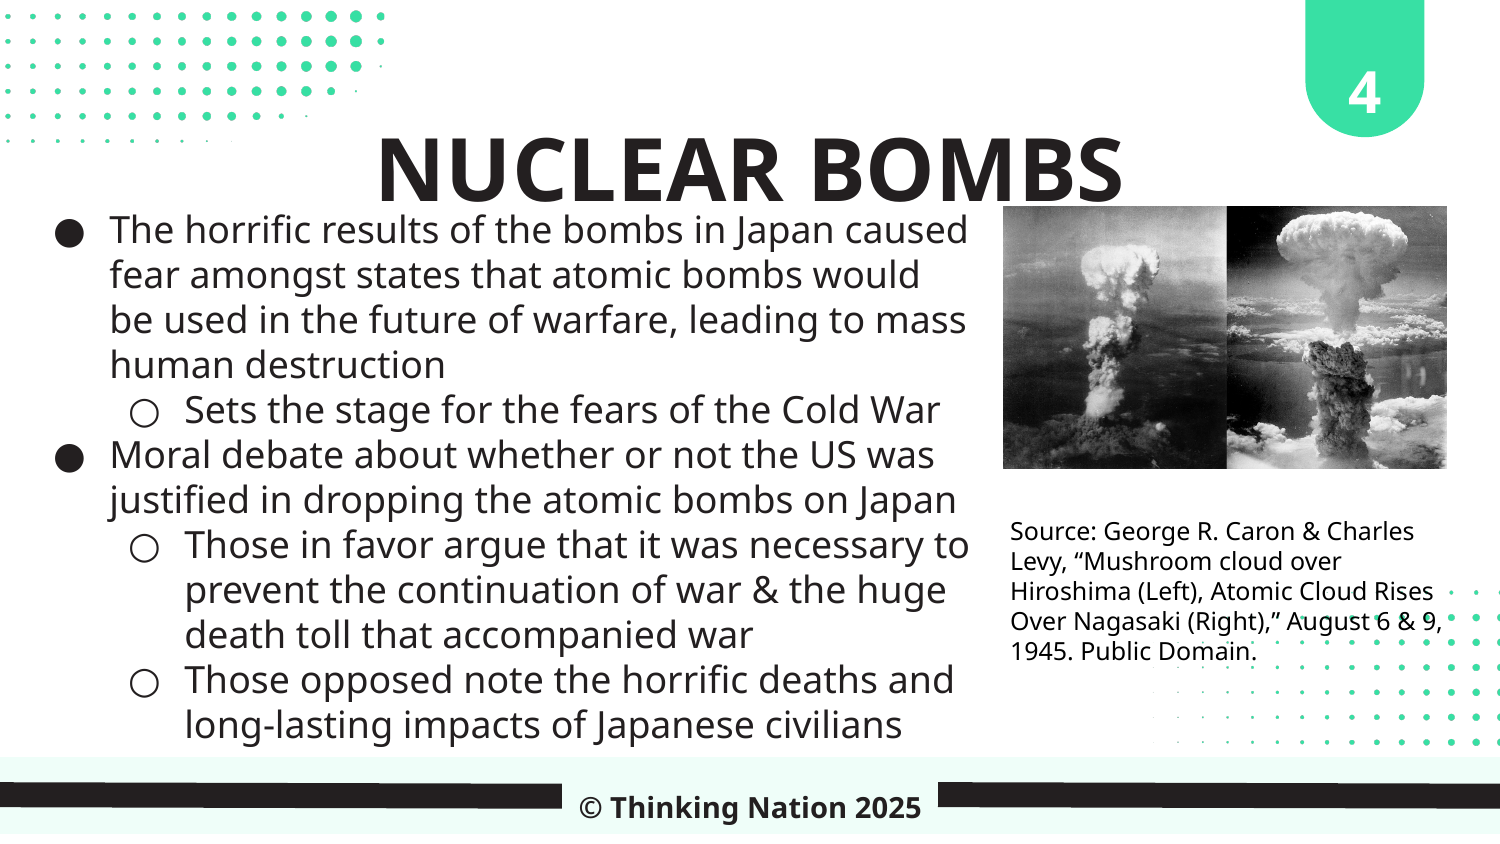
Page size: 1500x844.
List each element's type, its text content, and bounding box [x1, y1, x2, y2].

text_box [1128, 590, 1500, 755]
text_box NUCLEAR BOMBS [209, 71, 1291, 219]
text_box [0, 0, 385, 144]
picture [1003, 206, 1447, 470]
text_box The horrific results of the bombs in Japan caused fear amongst states that atomic bombs would be used in the future of warfare, leading to mass human destruction Sets the stage for the fears of the Cold War Moral debate about whether or not the US was justified in dropping the atomic bombs on Japan Those in favor argue that it was necessary to prevent the continuation of war & the huge death toll that accompanied war Those opposed note the horrific deaths and long-lasting impacts of Japanese civilians [34, 206, 974, 747]
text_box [1300, 0, 1430, 138]
text_box Source: George R. Caron & Charles Levy, “Mushroom cloud over Hiroshima (Left), Atomic Cloud Rises Over Nagasaki (Right),” August 6 & 9, 1945. Public Domain. [995, 500, 1477, 550]
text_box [0, 756, 1500, 835]
